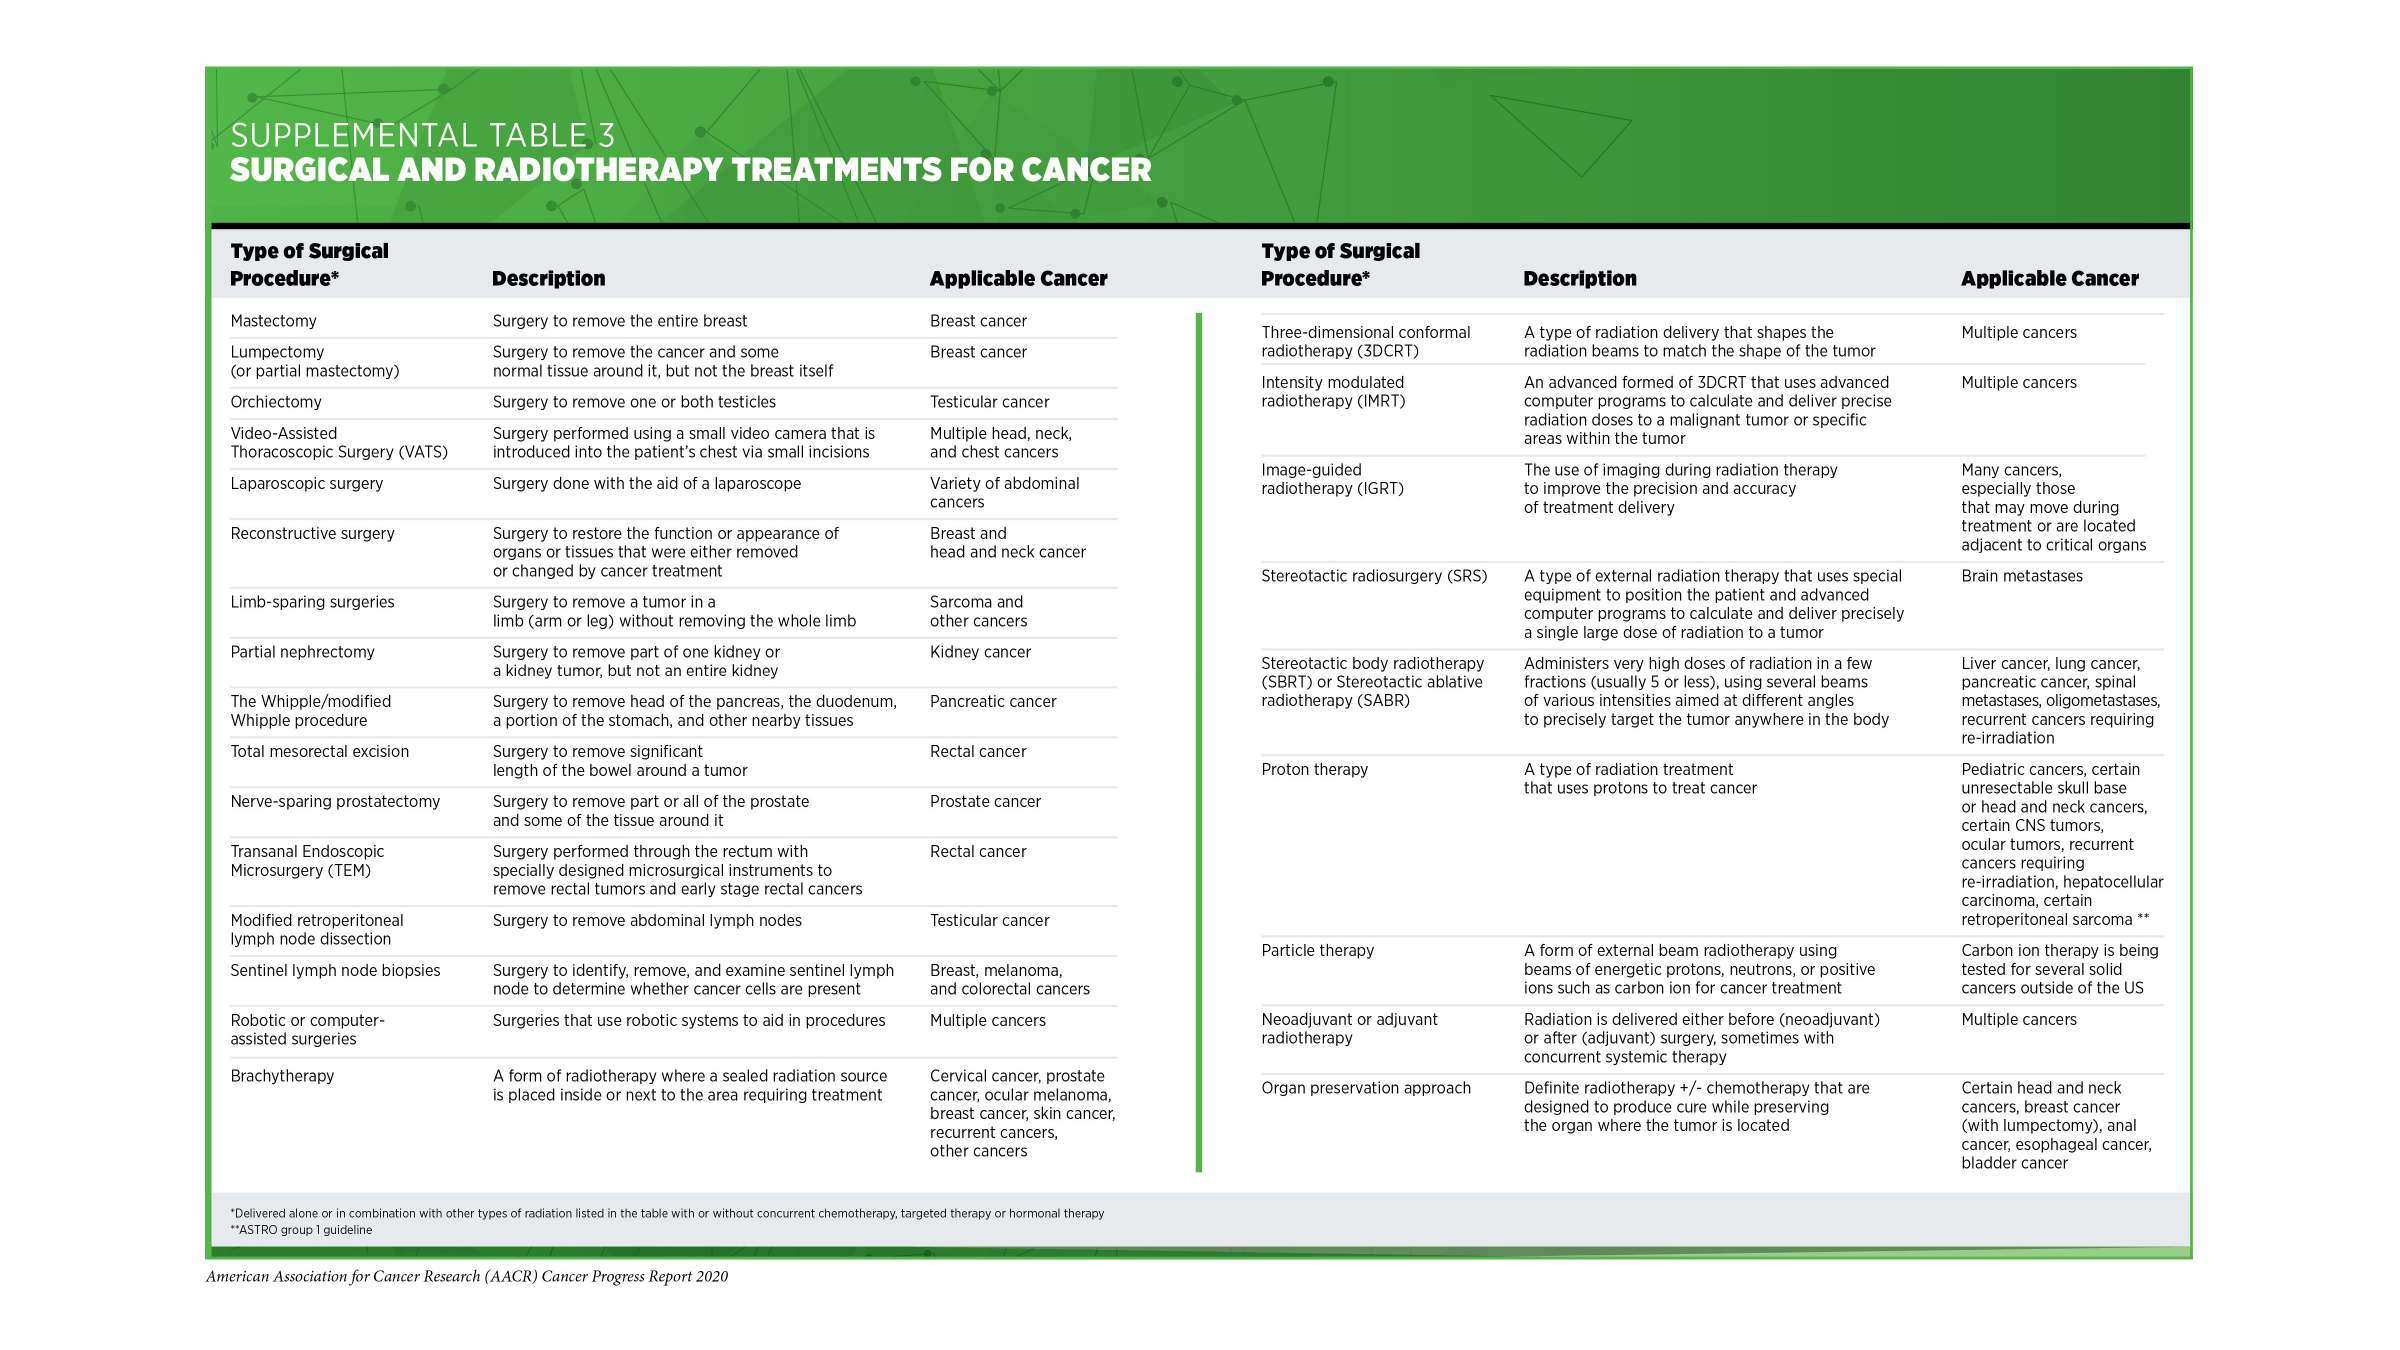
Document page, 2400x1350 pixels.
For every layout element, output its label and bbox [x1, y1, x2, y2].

picture [193, 56, 2207, 1294]
